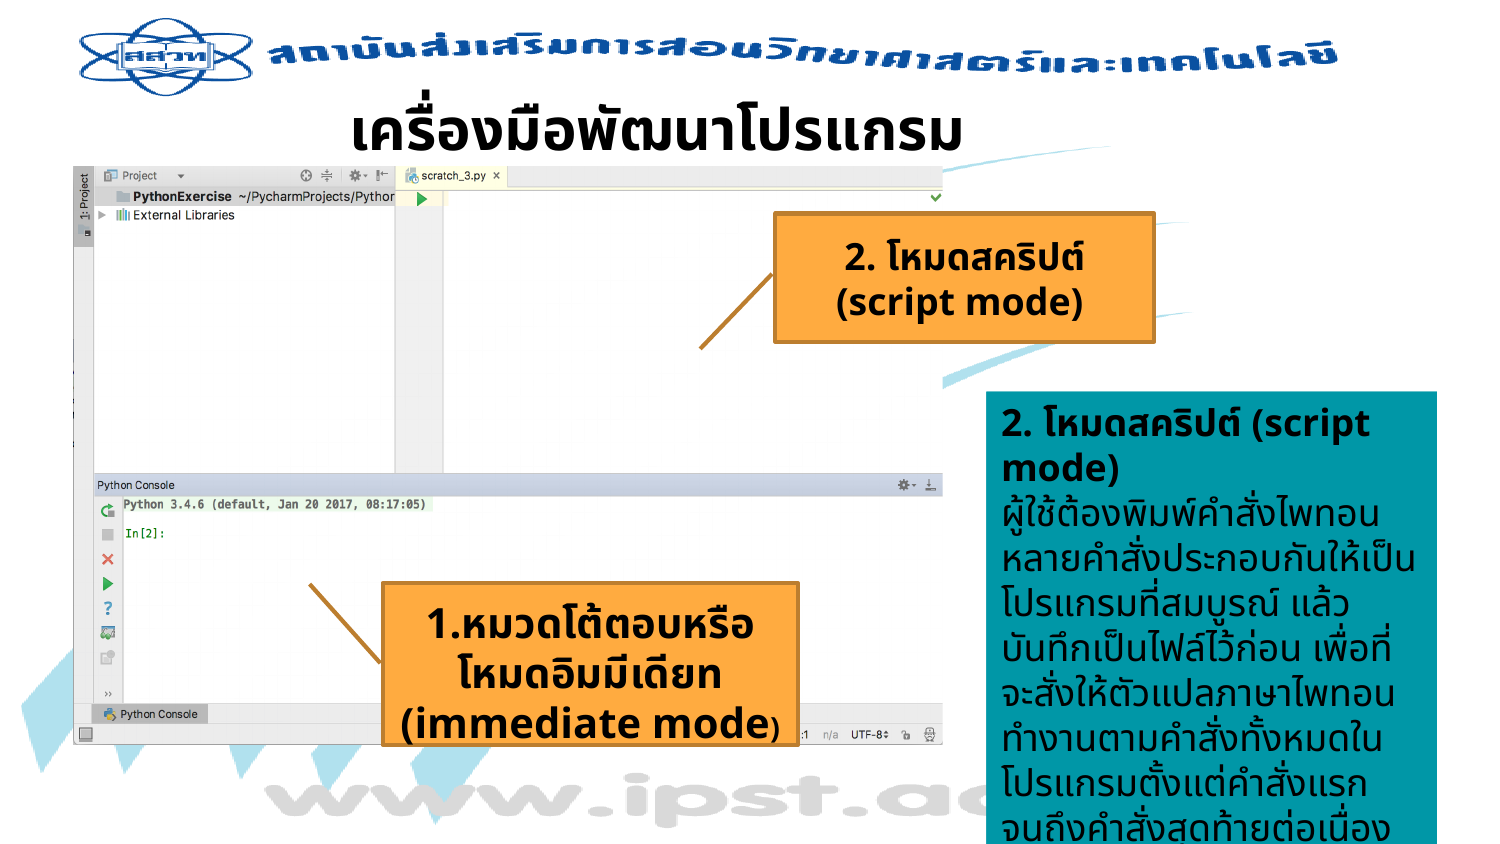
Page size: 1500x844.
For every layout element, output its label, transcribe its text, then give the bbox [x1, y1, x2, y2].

picture [0, 0, 1500, 844]
title เครื่องมือพัฒนาโปรแกรม [334, 77, 1500, 172]
text_box 2. โหมดสคริปต์ (script mode) [947, 211, 1156, 344]
text_box 2. โหมดสคริปต์ (script mode) ผู้ใช้ต้องพิมพ์คำสั่งไพทอนหลายคำสั่งประกอบกันให้เป็นโปรแกรมที่สมบูรณ์ แล้วบันทึกเป็นไฟล์ไว้ก่อน เพื่อที่จะสั่งให้ตัวแปลภาษาไพทอนทำงานตามคำสั่งทั้งหมดในโปรแกรมตั้งแต่คำสั่งแรก จนถึงคำสั่งสุดท้ายต่อเนื่องกันไป ถ้าหากต้องการตรวจสอบความถูกต้องของคำสั่งสามารถใช้โหมดอิมมีเดียทในการทดสอบได้ [984, 390, 1439, 844]
